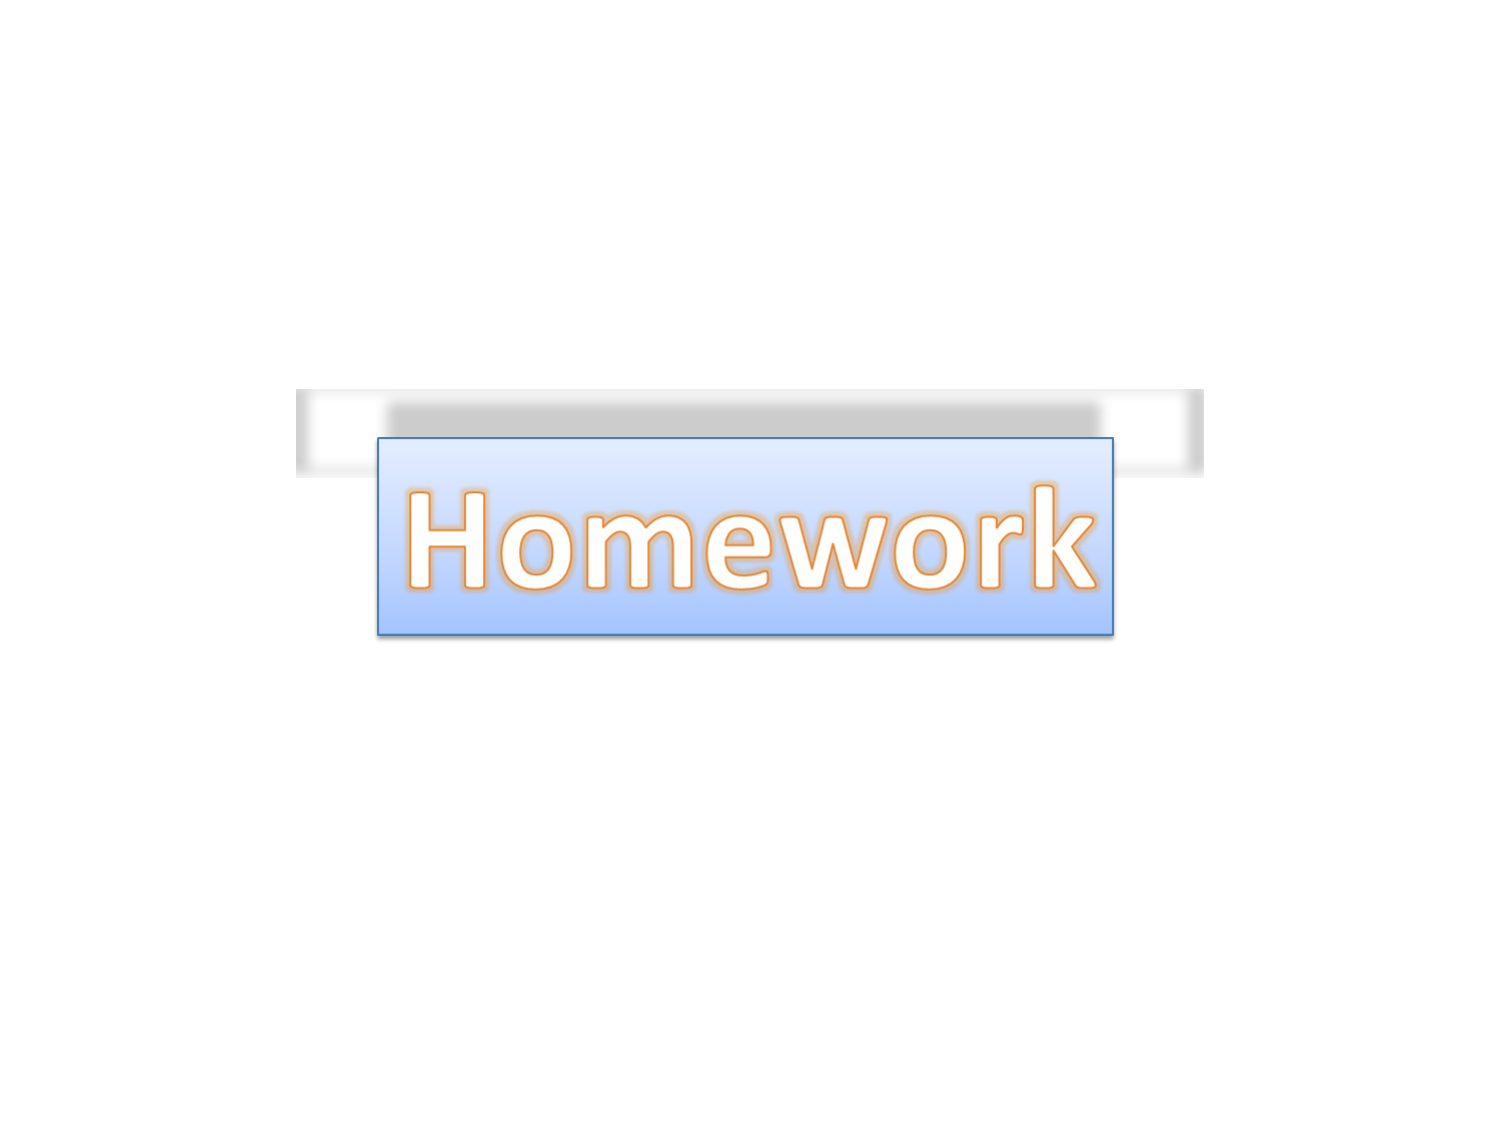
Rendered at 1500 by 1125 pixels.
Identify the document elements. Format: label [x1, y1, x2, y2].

picture [295, 389, 1205, 736]
